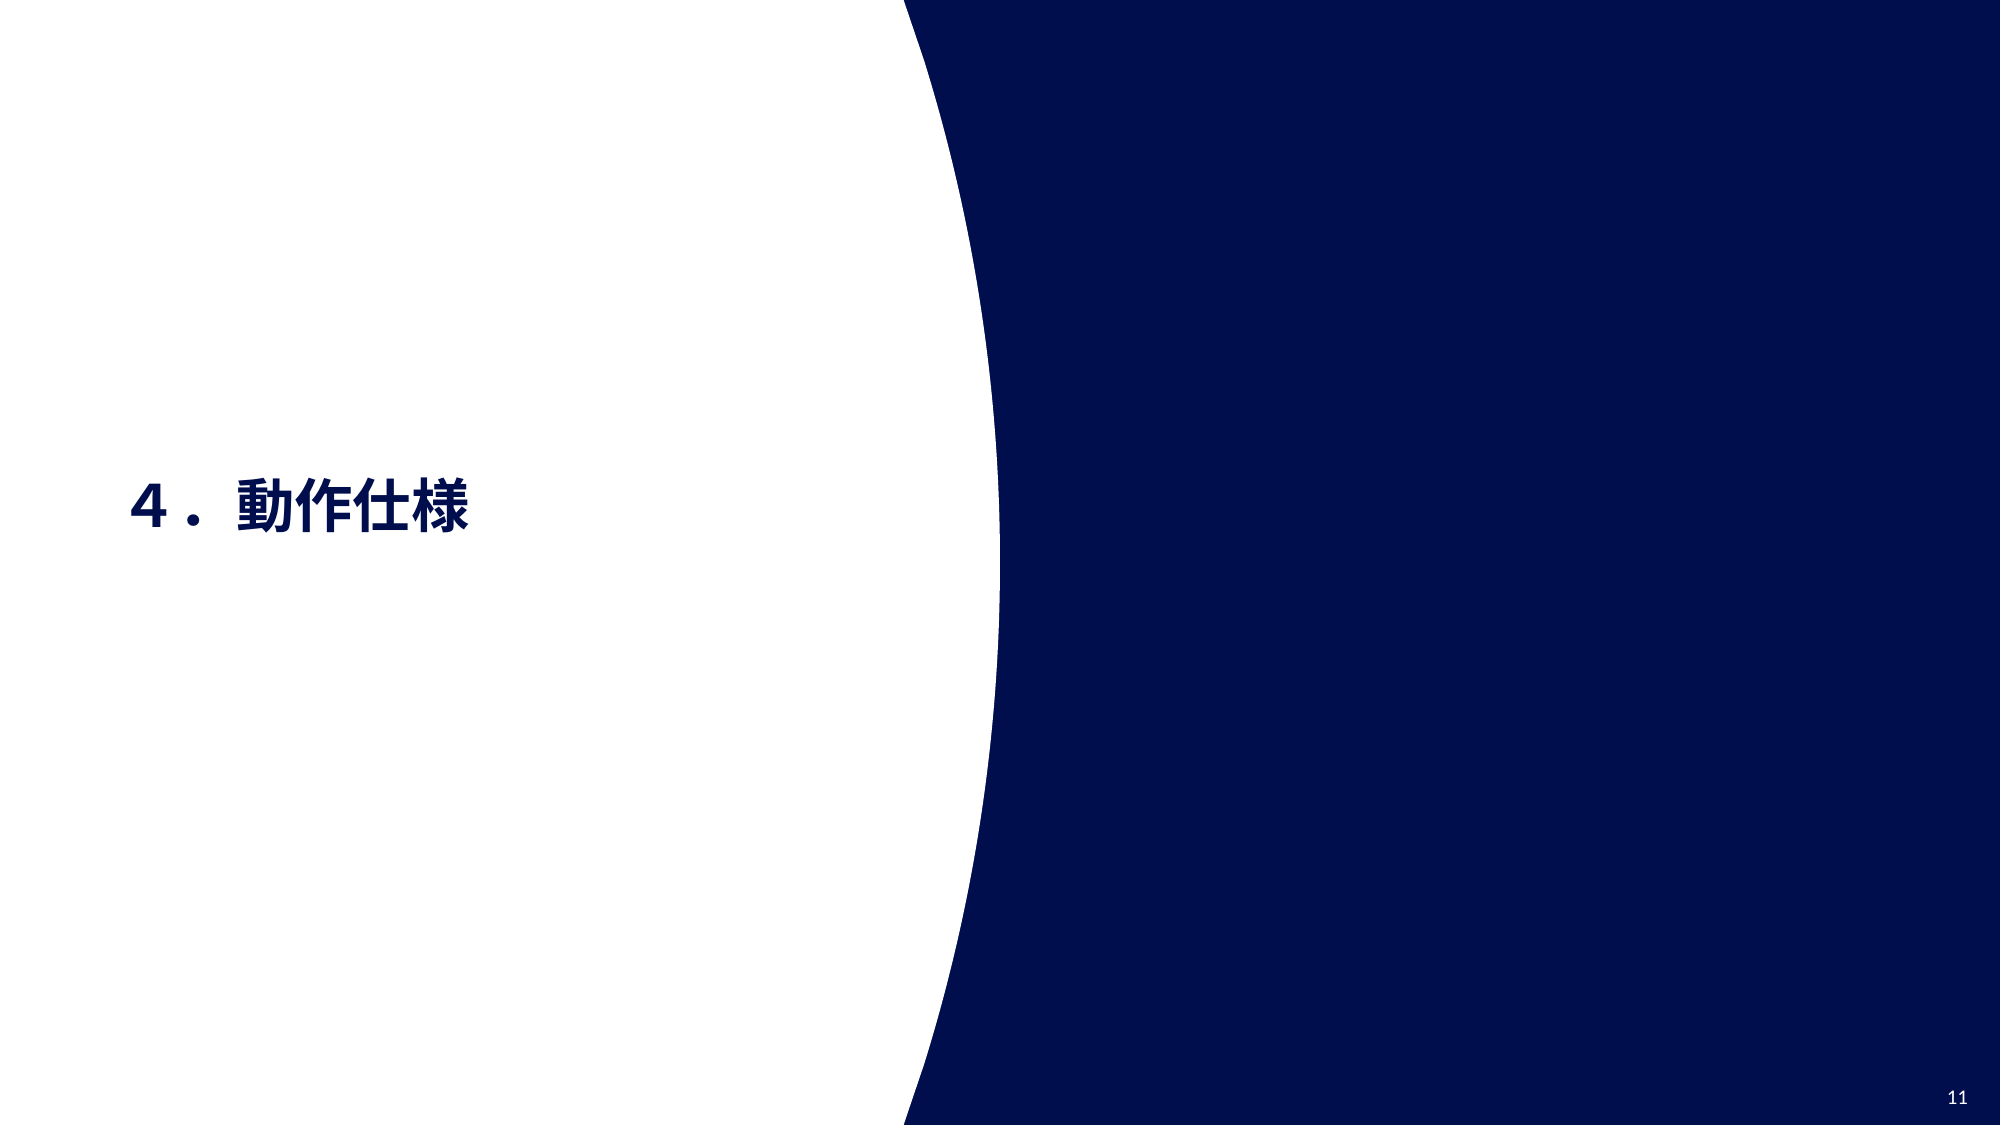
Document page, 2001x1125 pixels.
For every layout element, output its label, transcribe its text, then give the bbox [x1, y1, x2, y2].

title ４．動作仕様 [119, 468, 977, 657]
